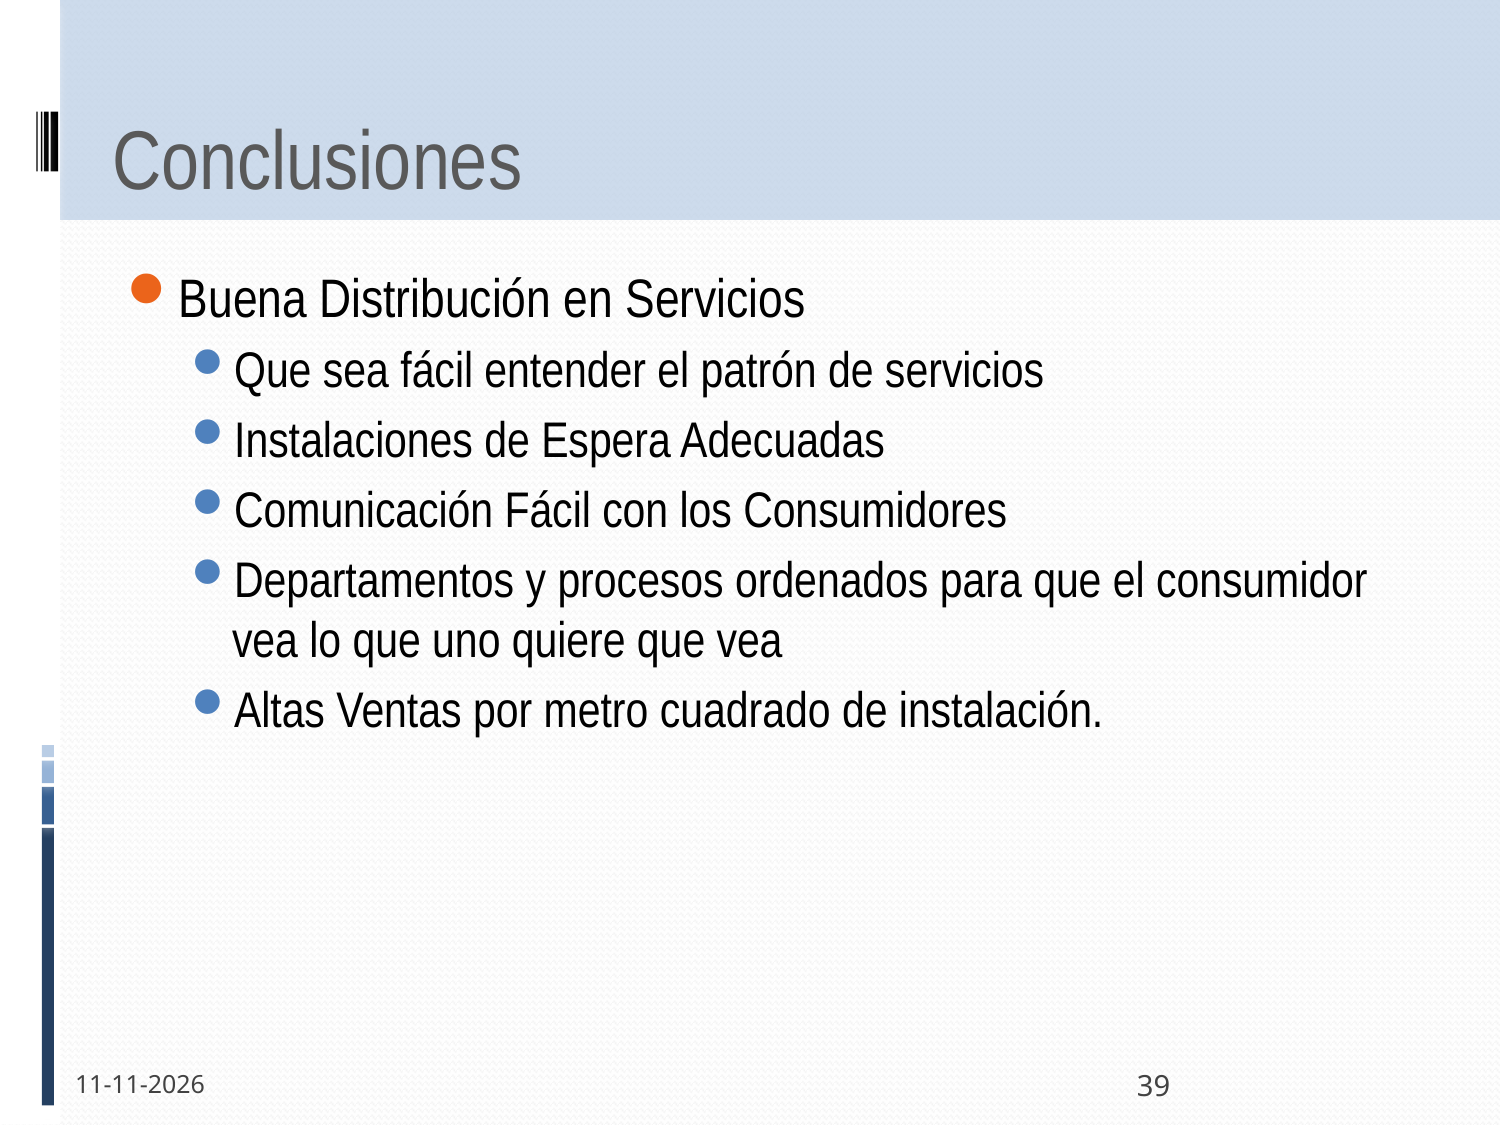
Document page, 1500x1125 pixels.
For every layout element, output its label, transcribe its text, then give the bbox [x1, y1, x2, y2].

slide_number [75, 1042, 243, 1103]
title Conclusiones [111, 18, 1436, 207]
list Buena Distribución en Servicios Que sea fácil entender el patrón de servicios Instalaciones de Espera Adecuadas Comunicación Fácil con los Consumidores Departamentos y procesos ordenados para que el consumidor vea lo que uno quiere que vea Altas Ventas por metro cuadrado de instalación. [111, 255, 1436, 1038]
slide_number 39 [1045, 1046, 1171, 1107]
